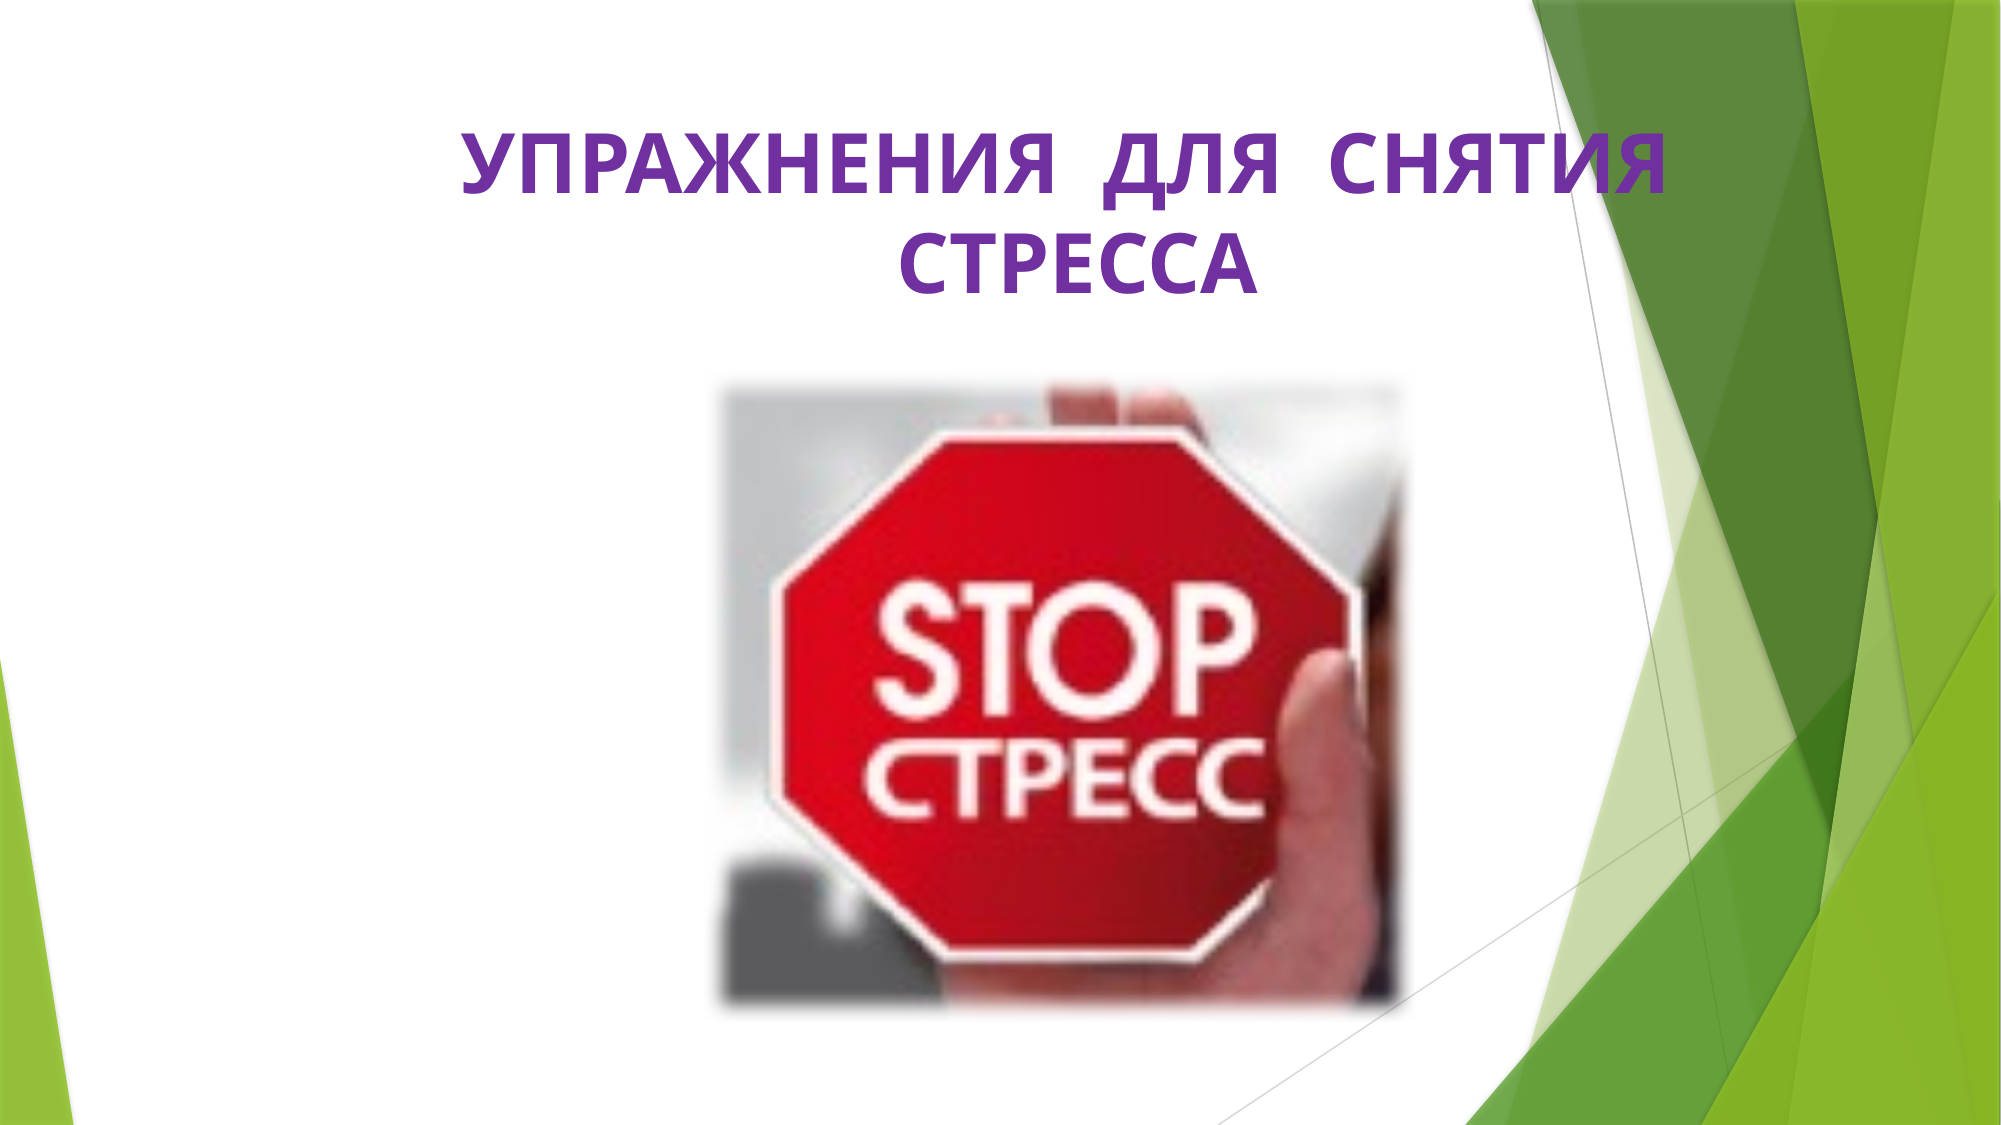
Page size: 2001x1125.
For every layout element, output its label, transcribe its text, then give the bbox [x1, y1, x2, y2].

title УПРАЖНЕНИЯ ДЛЯ СНЯТИЯ СТРЕССА [346, 102, 1809, 313]
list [702, 369, 1417, 1024]
